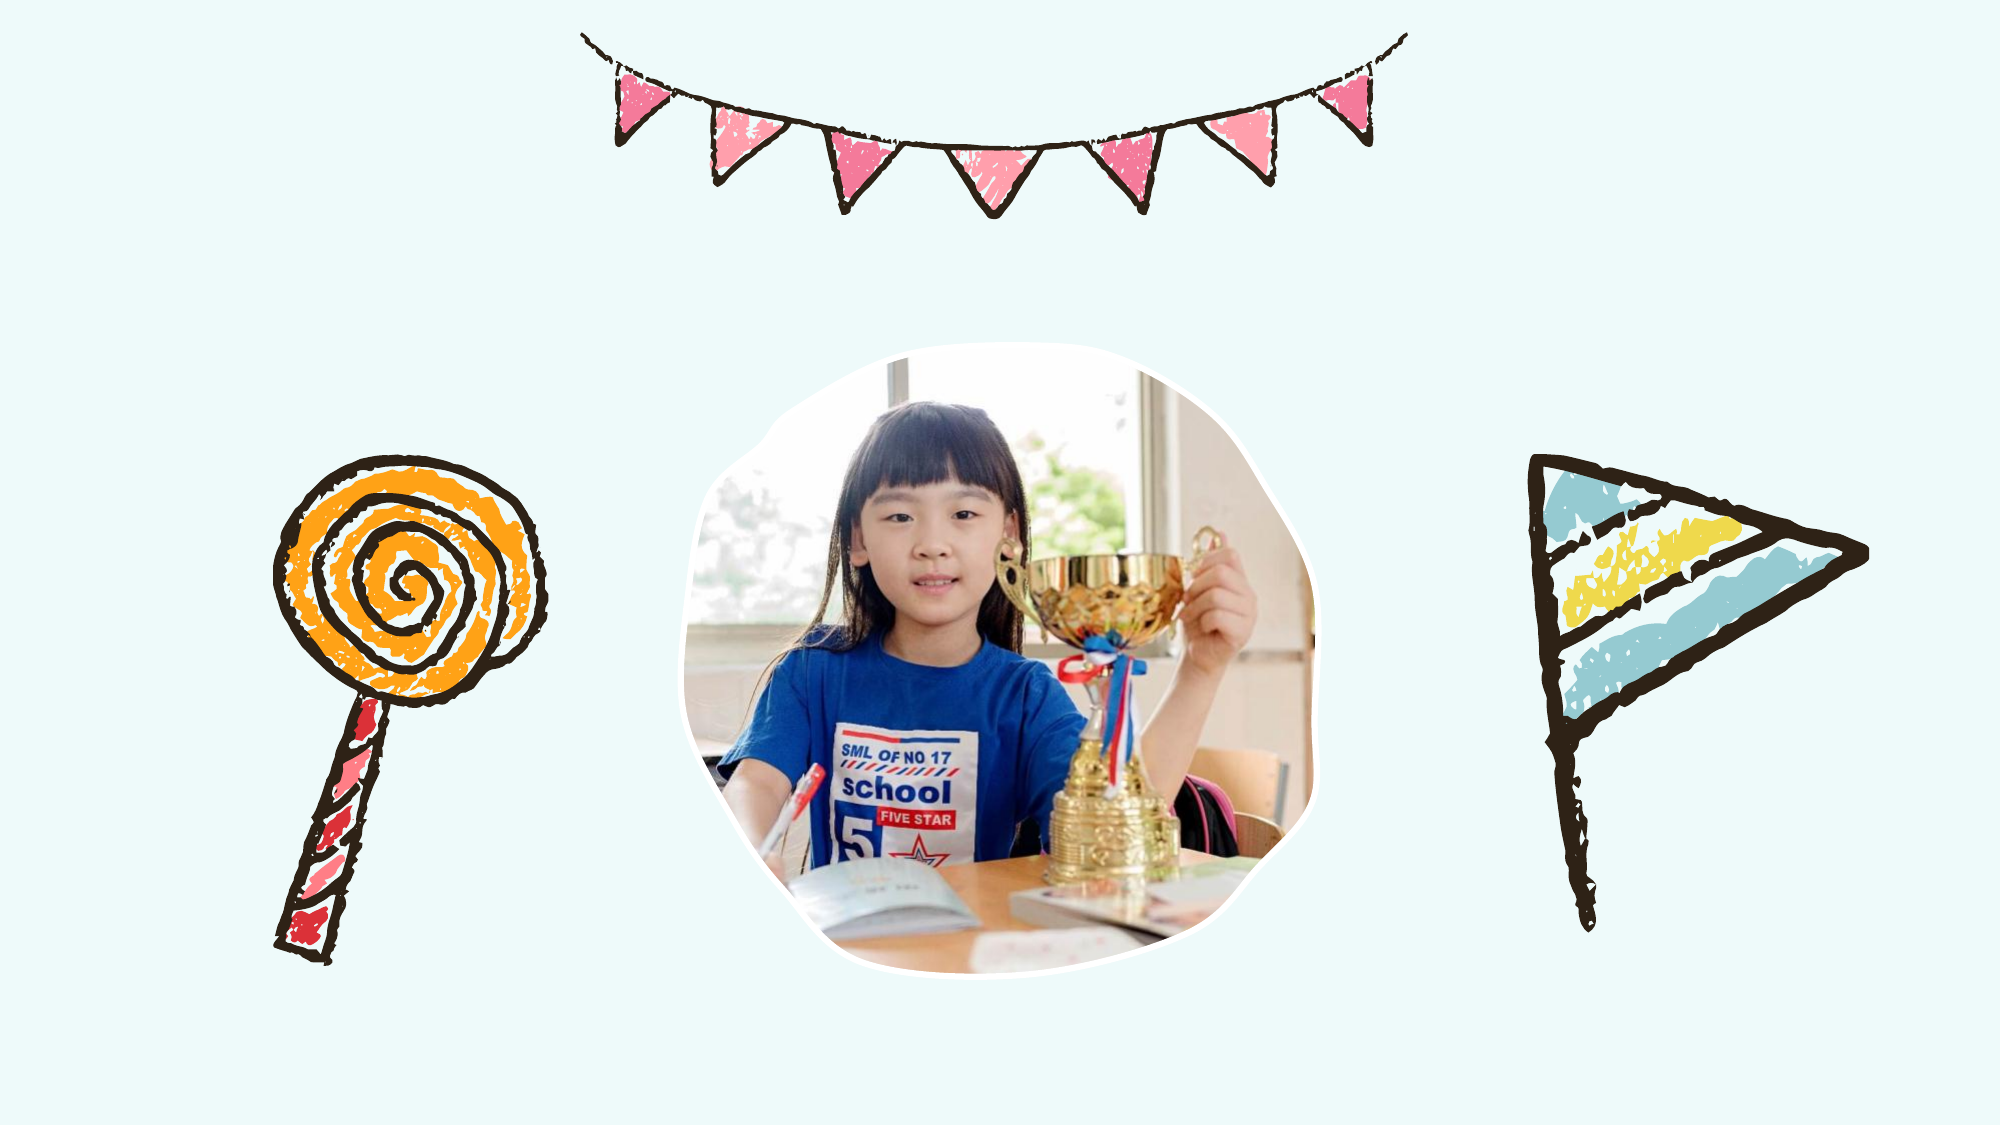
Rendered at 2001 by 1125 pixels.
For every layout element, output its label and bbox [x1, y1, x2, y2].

picture [273, 454, 549, 966]
picture [680, 345, 1319, 977]
picture [579, 32, 1409, 220]
picture [1527, 454, 1870, 934]
